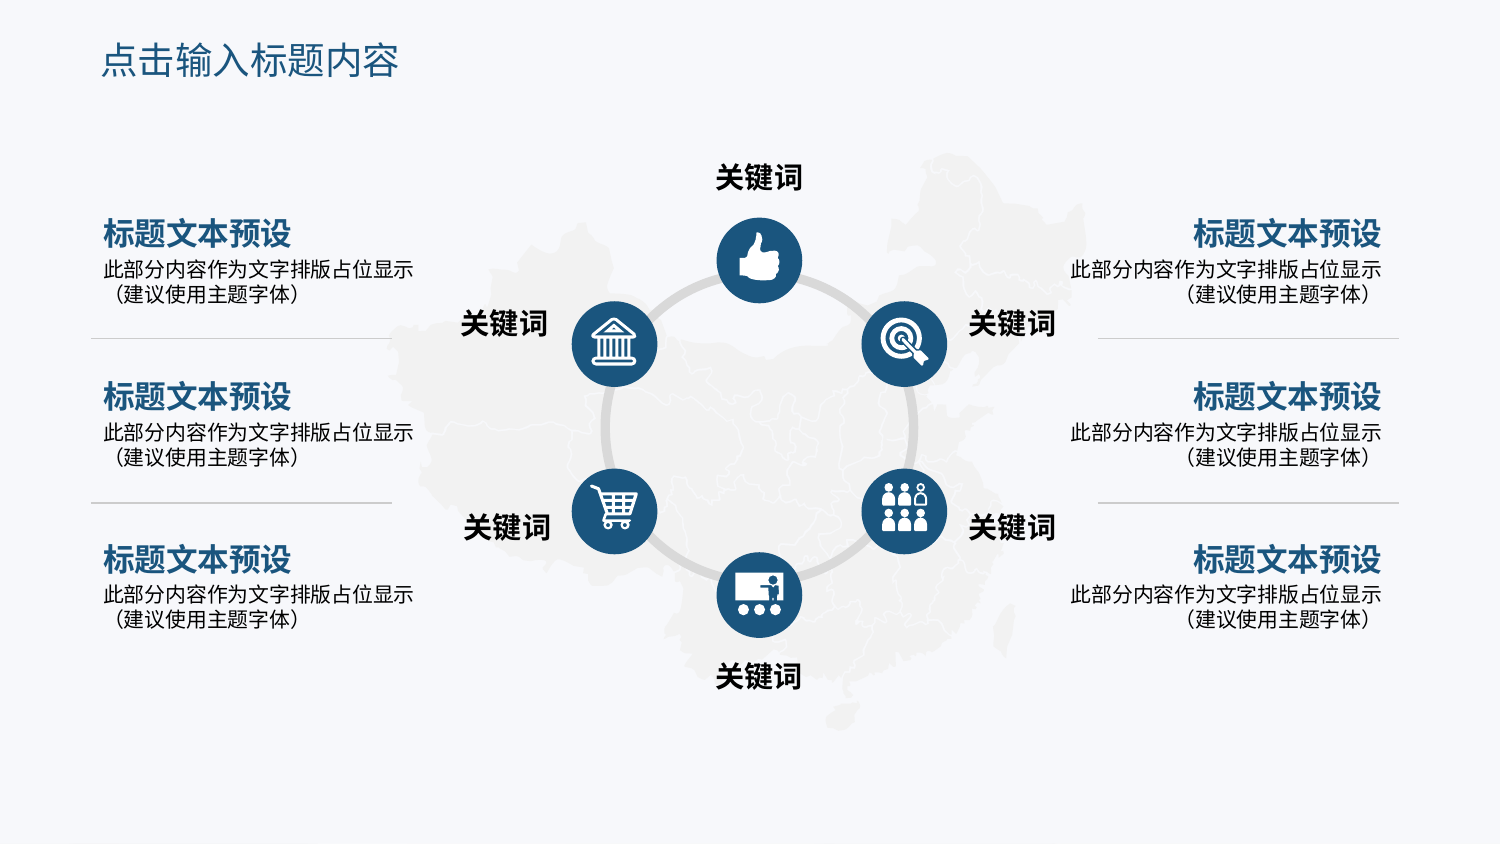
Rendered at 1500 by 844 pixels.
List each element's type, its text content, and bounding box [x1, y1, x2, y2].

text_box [1060, 213, 1400, 640]
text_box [459, 151, 1058, 690]
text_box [90, 213, 425, 640]
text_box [386, 152, 1087, 732]
text_box 点击输入标题内容 [100, 28, 450, 91]
